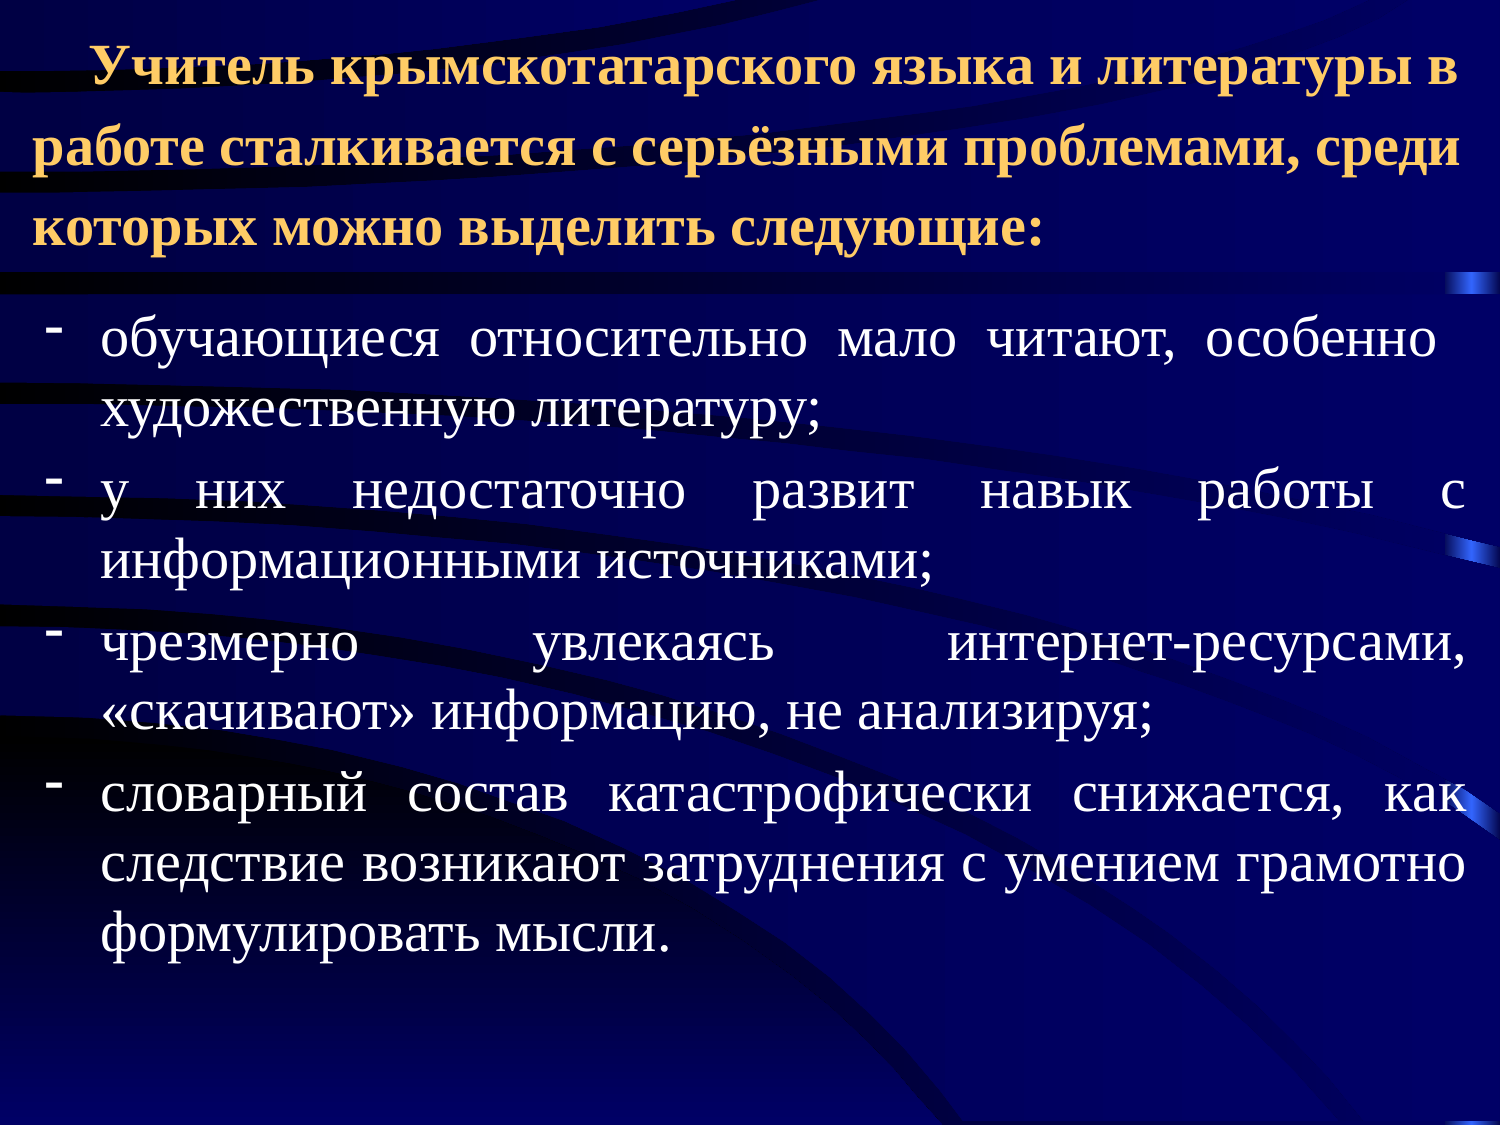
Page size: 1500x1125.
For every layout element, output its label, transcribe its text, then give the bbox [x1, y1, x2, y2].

subtitle обучающиеся относительно мало читают, особенно художественную литературу; у них недостаточно развит навык работы с информационными источниками; чрезмерно увлекаясь интернет-ресурсами, «скачивают» информацию, не анализируя; словарный состав катастрофически снижается, как следствие возникают затруднения с умением грамотно формулировать мысли. [29, 290, 1483, 579]
title Учитель крымскотатарского языка и литературы в работе сталкивается с серьёзными проблемами, среди которых можно выделить следующие: [17, 77, 1500, 266]
